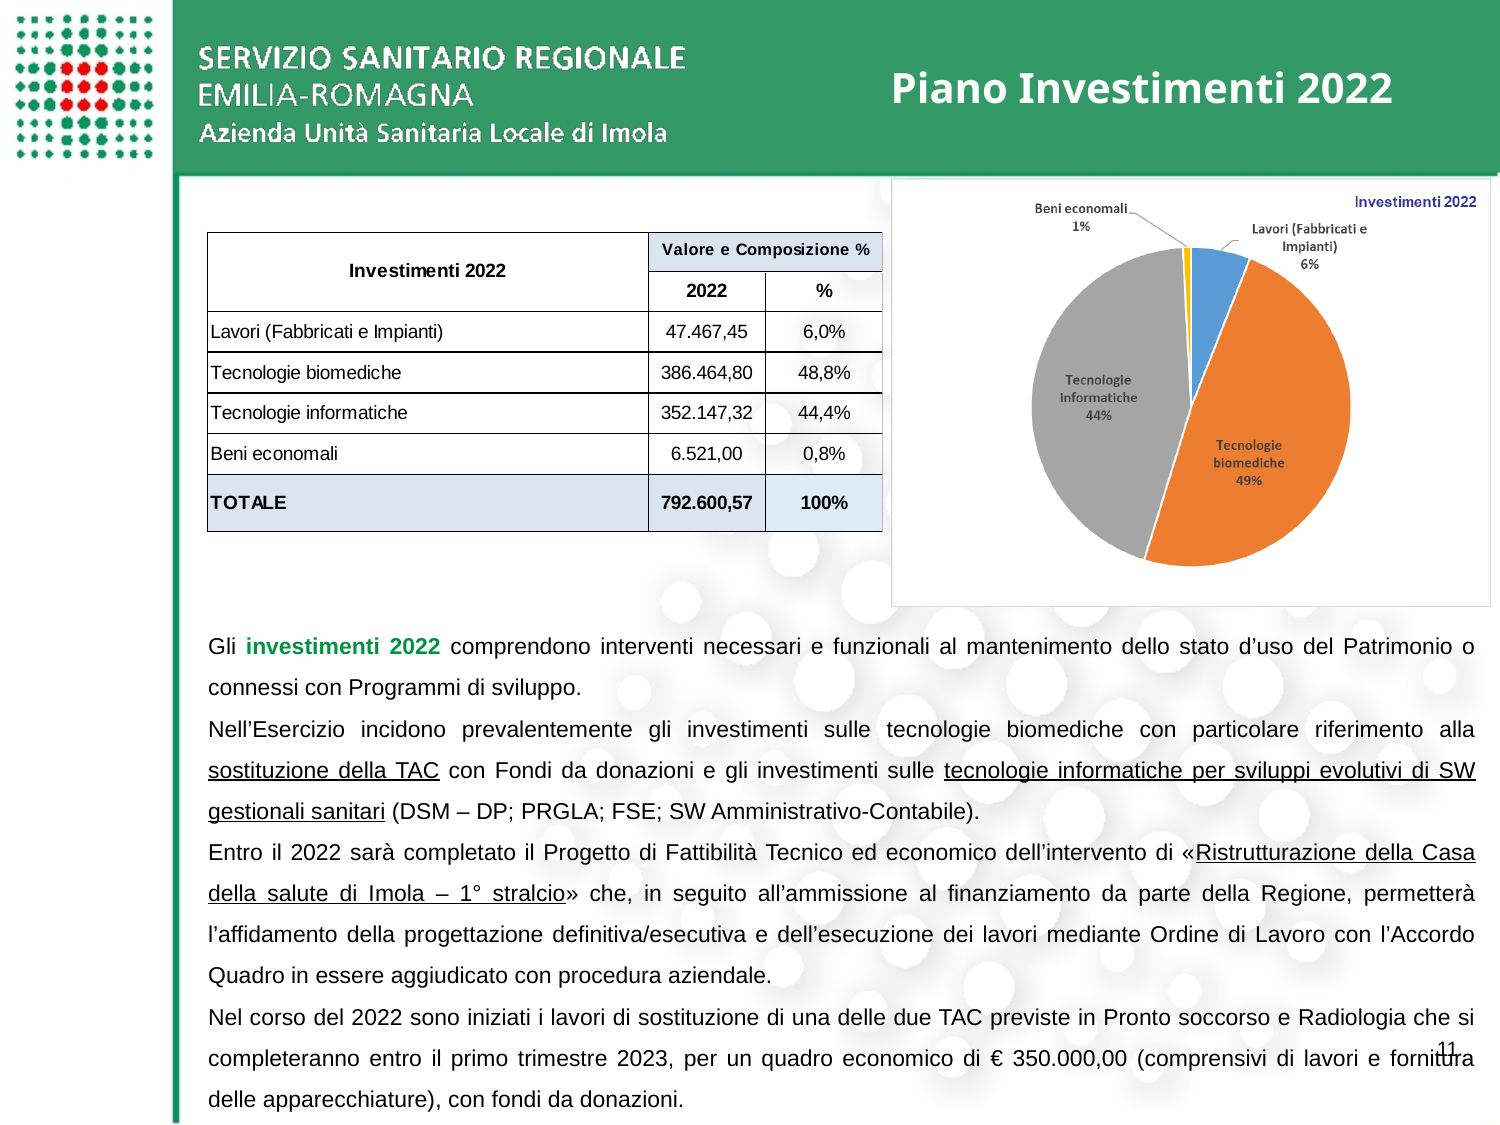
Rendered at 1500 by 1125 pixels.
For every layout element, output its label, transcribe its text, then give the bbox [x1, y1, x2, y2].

text_box Gli investimenti 2022 comprendono interventi necessari e funzionali al mantenimento dello stato d’uso del Patrimonio o connessi con Programmi di sviluppo. Nell’Esercizio incidono prevalentemente gli investimenti sulle tecnologie biomediche con particolare riferimento alla sostituzione della TAC con Fondi da donazioni e gli investimenti sulle tecnologie informatiche per sviluppi evolutivi di SW gestionali sanitari (DSM – DP; PRGLA; FSE; SW Amministrativo-Contabile). Entro il 2022 sarà completato il Progetto di Fattibilità Tecnico ed economico dell’intervento di «Ristrutturazione della Casa della salute di Imola – 1° stralcio» che, in seguito all’ammissione al finanziamento da parte della Regione, permetterà l’affidamento della progettazione definitiva/esecutiva e dell’esecuzione dei lavori mediante Ordine di Lavoro con l’Accordo Quadro in essere aggiudicato con procedura aziendale. Nel corso del 2022 sono iniziati i lavori di sostituzione di una delle due TAC previste in Pronto soccorso e Radiologia che si completeranno entro il primo trimestre 2023, per un quadro economico di € 350.000,00 (comprensivi di lavori e fornitura delle apparecchiature), con fondi da donazioni. [193, 610, 1491, 1120]
text_box Piano Investimenti 2022 [811, 54, 1473, 120]
picture [0, 0, 1500, 1125]
